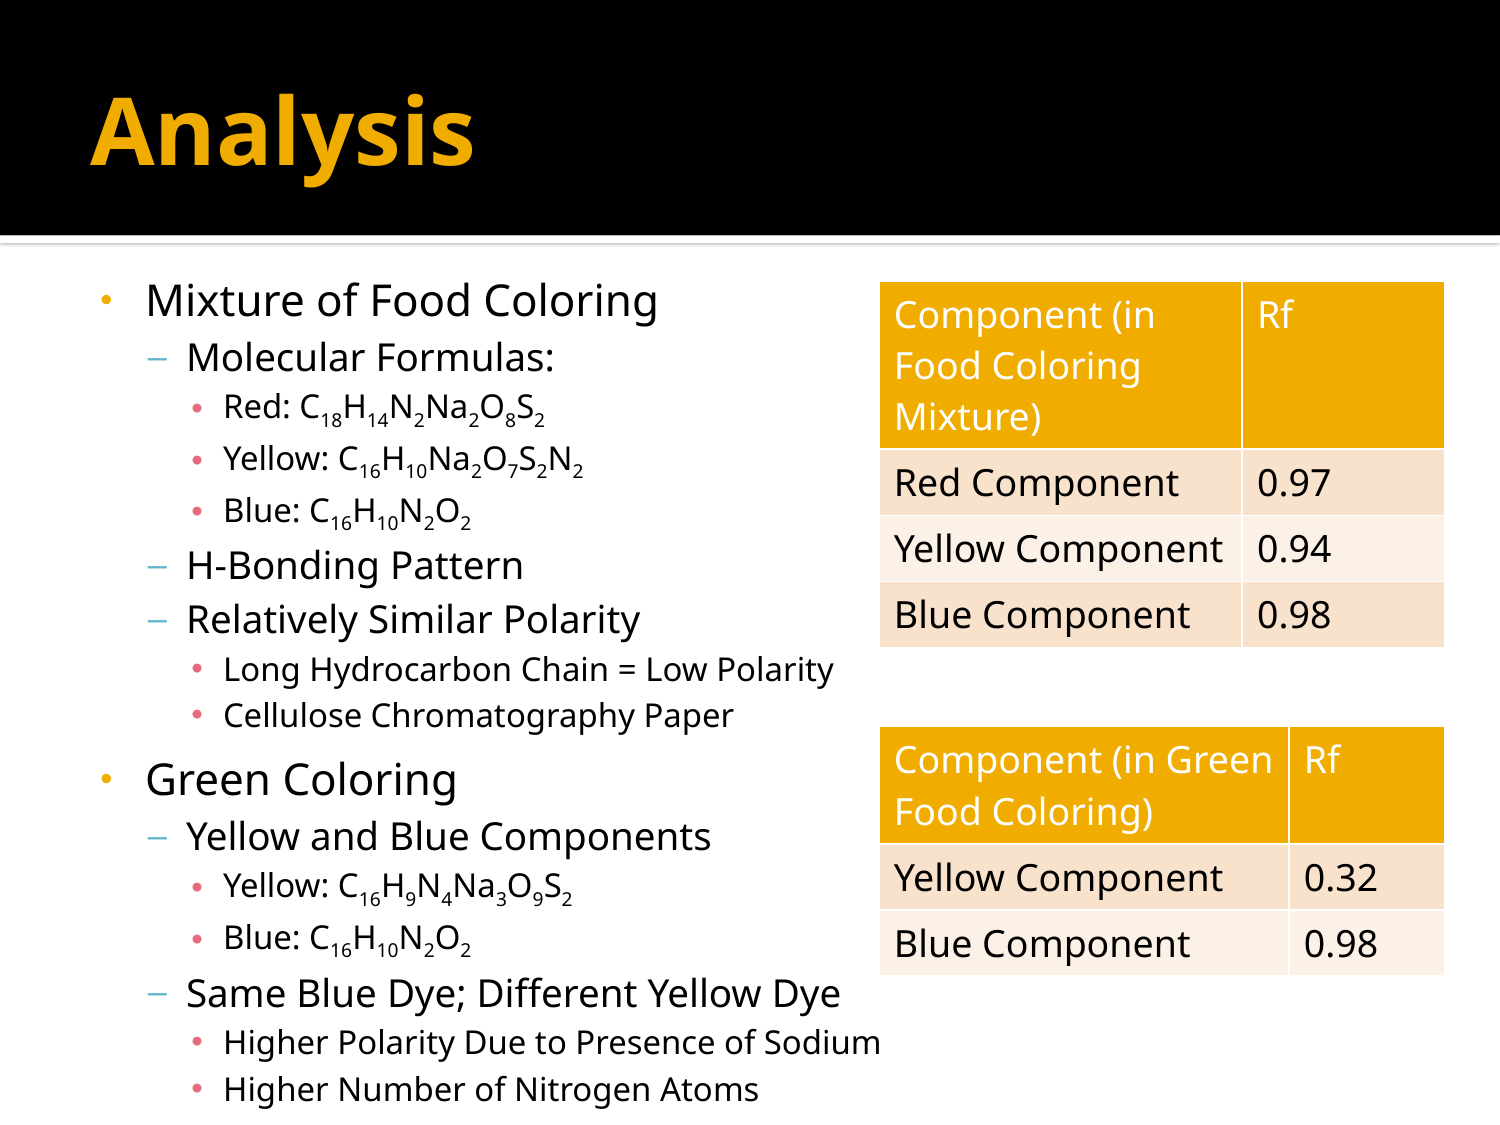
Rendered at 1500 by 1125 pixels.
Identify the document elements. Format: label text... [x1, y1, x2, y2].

table_cell Blue Component [880, 911, 1288, 975]
table_cell Red Component [880, 450, 1241, 515]
table_header Rf [1290, 727, 1444, 843]
table_header Component (in Food Coloring Mixture) [880, 282, 1241, 448]
title Analysis [75, 25, 1425, 231]
table_cell 0.94 [1243, 516, 1444, 581]
table_cell 0.98 [1290, 911, 1444, 975]
table_cell Blue Component [880, 582, 1241, 647]
table_header Rf [1243, 282, 1444, 448]
table_cell 0.32 [1290, 845, 1444, 909]
table_cell 0.98 [1243, 582, 1444, 647]
table_cell Yellow Component [880, 845, 1288, 909]
table_header Component (in Green Food Coloring) [880, 727, 1288, 843]
list Mixture of Food Coloring Molecular Formulas: Red: C18H14N2Na2O8S2 Yellow: C16H10Na2O7S2N2 Blue: C16H10N2O2 H-Bonding Pattern Relatively Similar Polarity Long Hydrocarbon Chain = Low Polarity Cellulose Chromatography Paper Green Coloring Yellow and Blue Components Yellow: C16H9N4Na3O9S2 Blue: C16H10N2O2 Same Blue Dye; Different Yellow Dye Higher Polarity Due to Presence of Sodium Higher Number of Nitrogen Atoms [75, 257, 1137, 1125]
table_cell Yellow Component [880, 516, 1241, 581]
table_cell 0.97 [1243, 450, 1444, 515]
